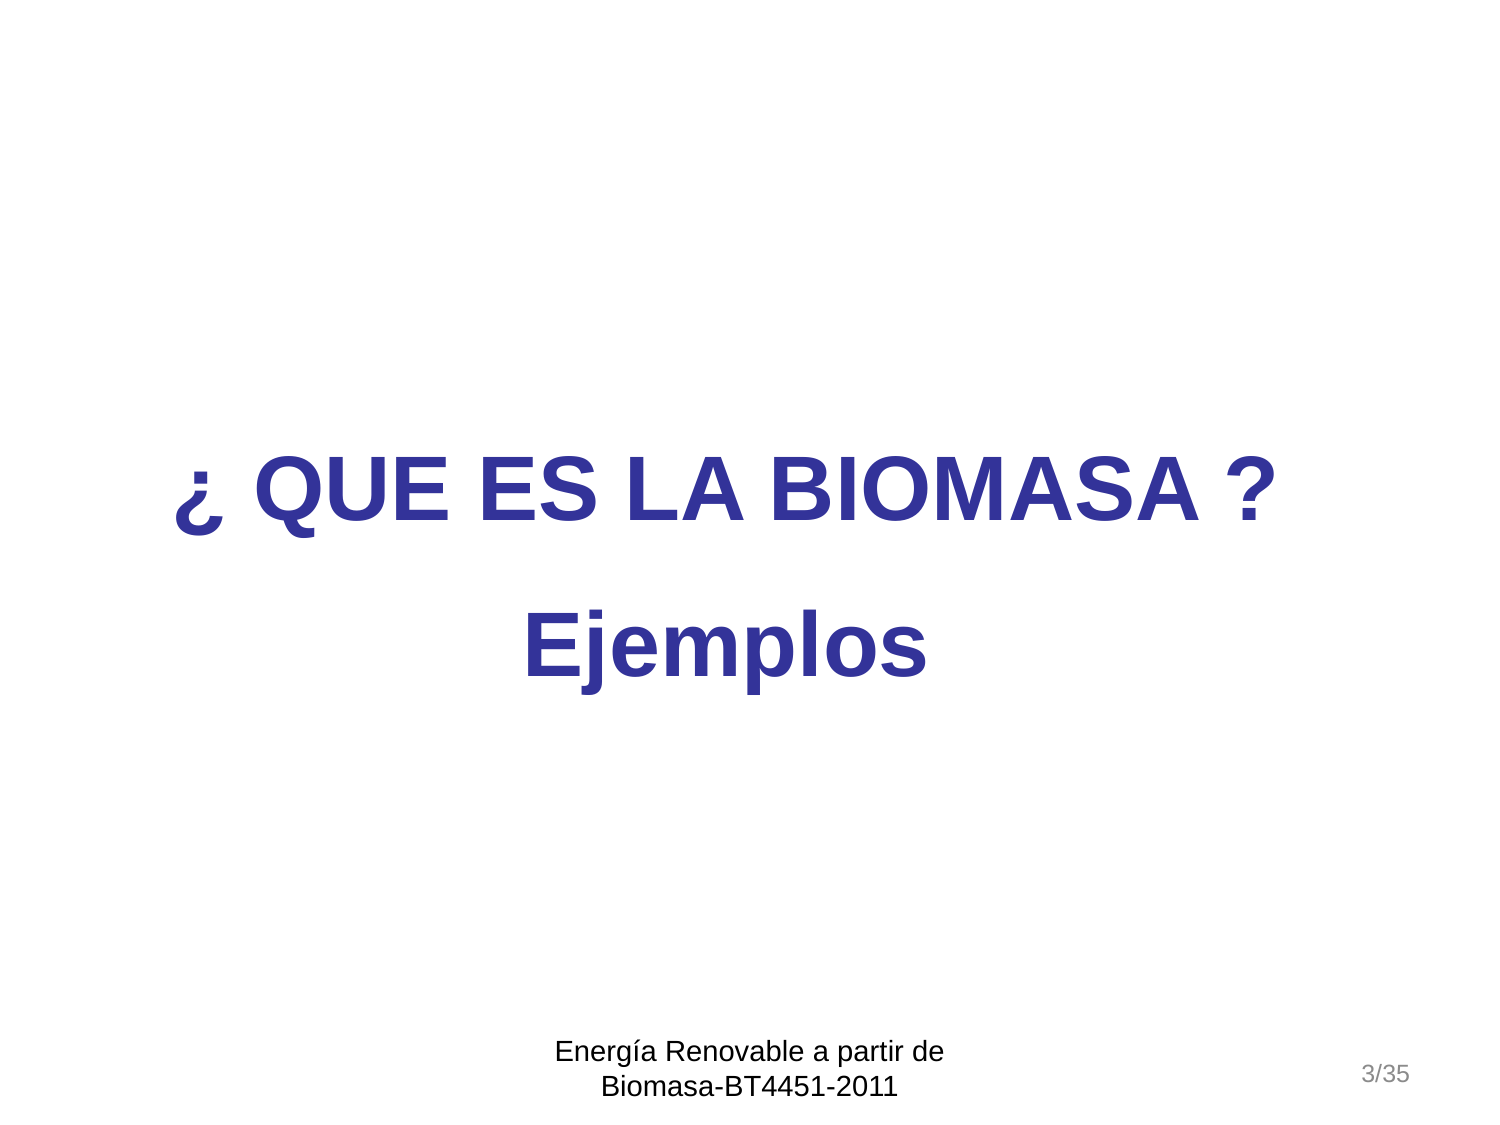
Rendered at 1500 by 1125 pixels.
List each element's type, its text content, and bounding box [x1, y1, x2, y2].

footer Energía Renovable a partir de Biomasa-BT4451-2011 [512, 1024, 988, 1103]
text_box 3/35 [1074, 1042, 1425, 1103]
text_box ¿ QUE ES LA BIOMASA ? Ejemplos [105, 421, 1348, 703]
